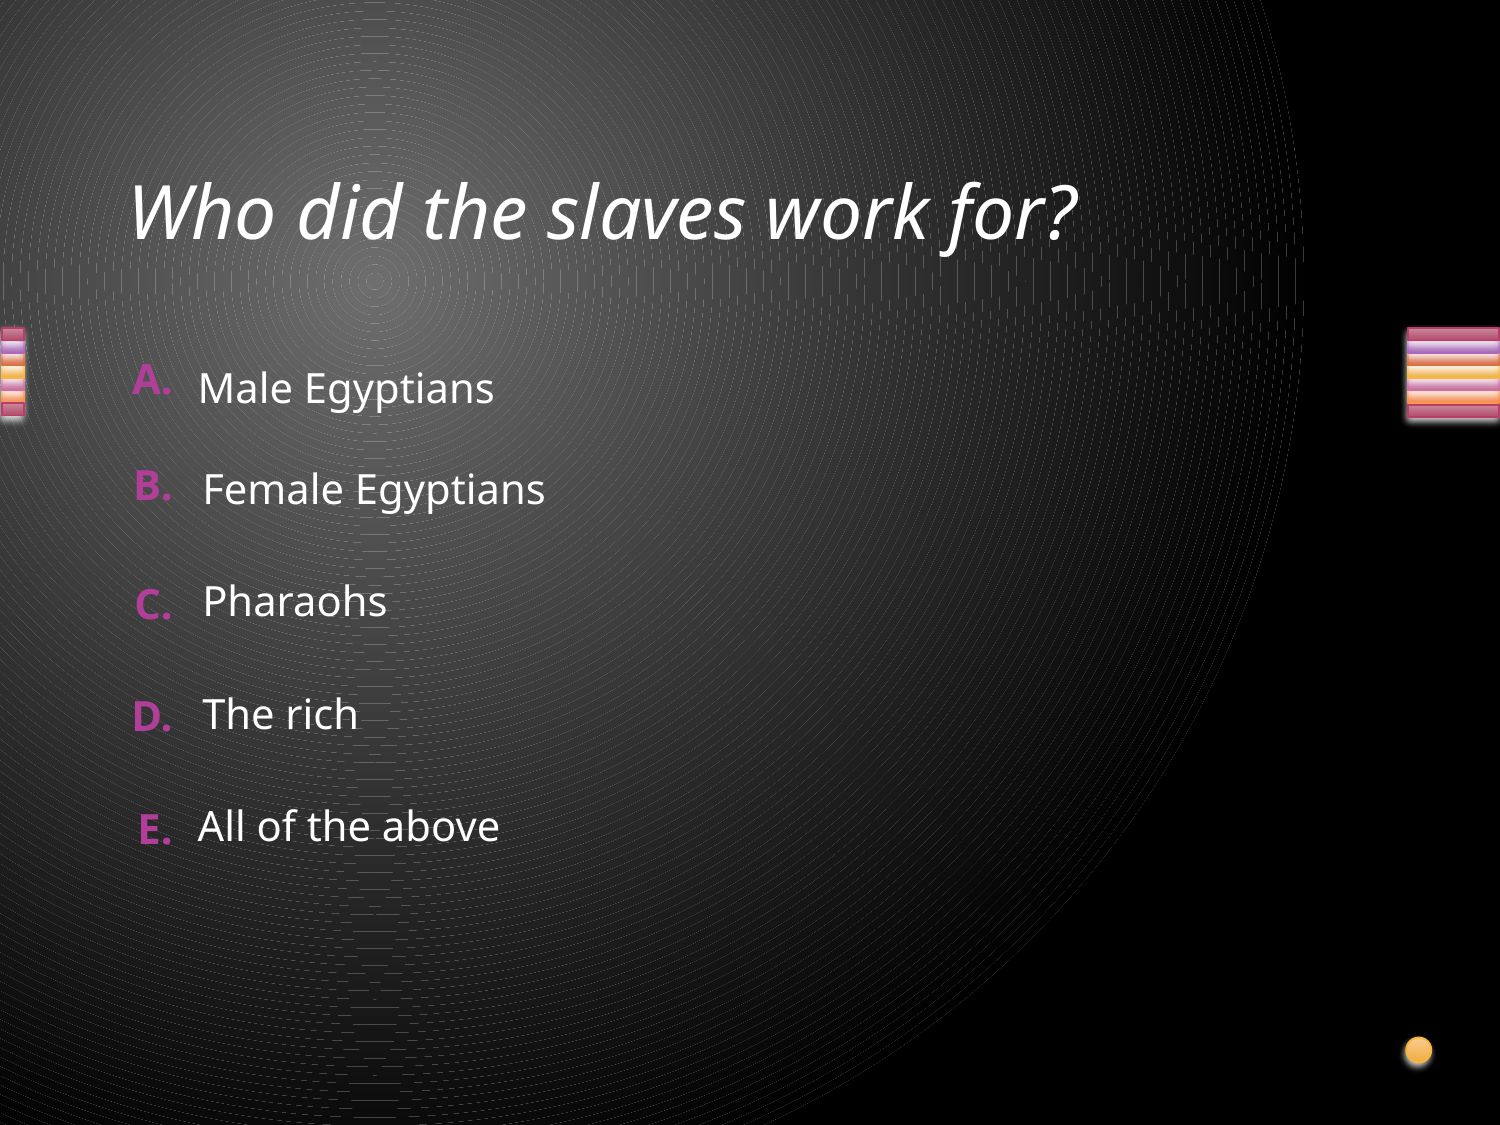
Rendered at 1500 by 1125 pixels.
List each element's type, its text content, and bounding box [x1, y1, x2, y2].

list All of the above [183, 786, 1346, 862]
list Pharaohs [187, 562, 1350, 638]
title Who did the slaves work for? [112, 37, 1375, 263]
list Female Egyptians [187, 450, 1350, 525]
list The rich [187, 675, 1350, 750]
list Male Egyptians [183, 349, 1346, 425]
